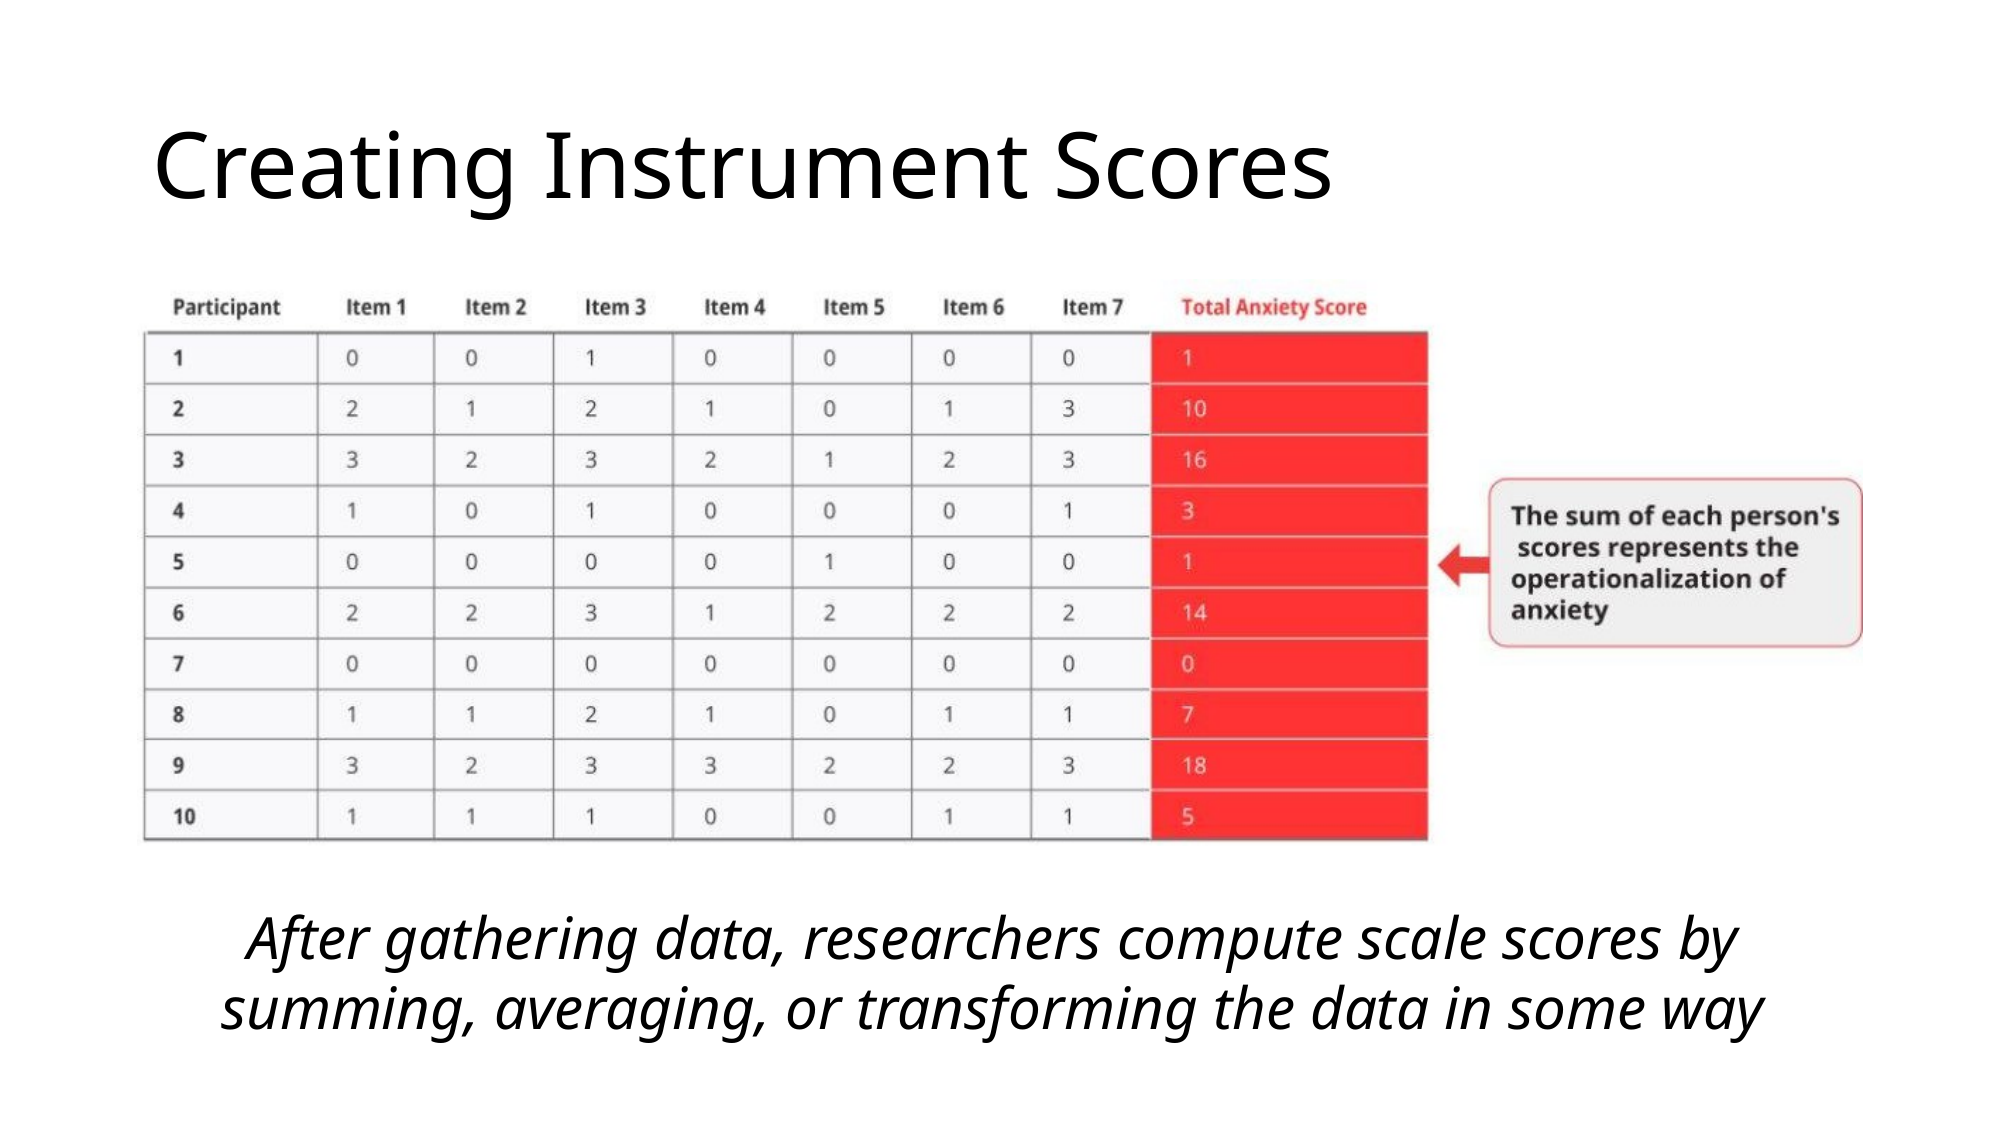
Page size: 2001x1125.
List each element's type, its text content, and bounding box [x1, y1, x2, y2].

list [136, 278, 1863, 847]
title Creating Instrument Scores [137, 59, 1863, 278]
text_box After gathering data, researchers compute scale scores by summing, averaging, or transforming the data in some way [137, 893, 1848, 1049]
